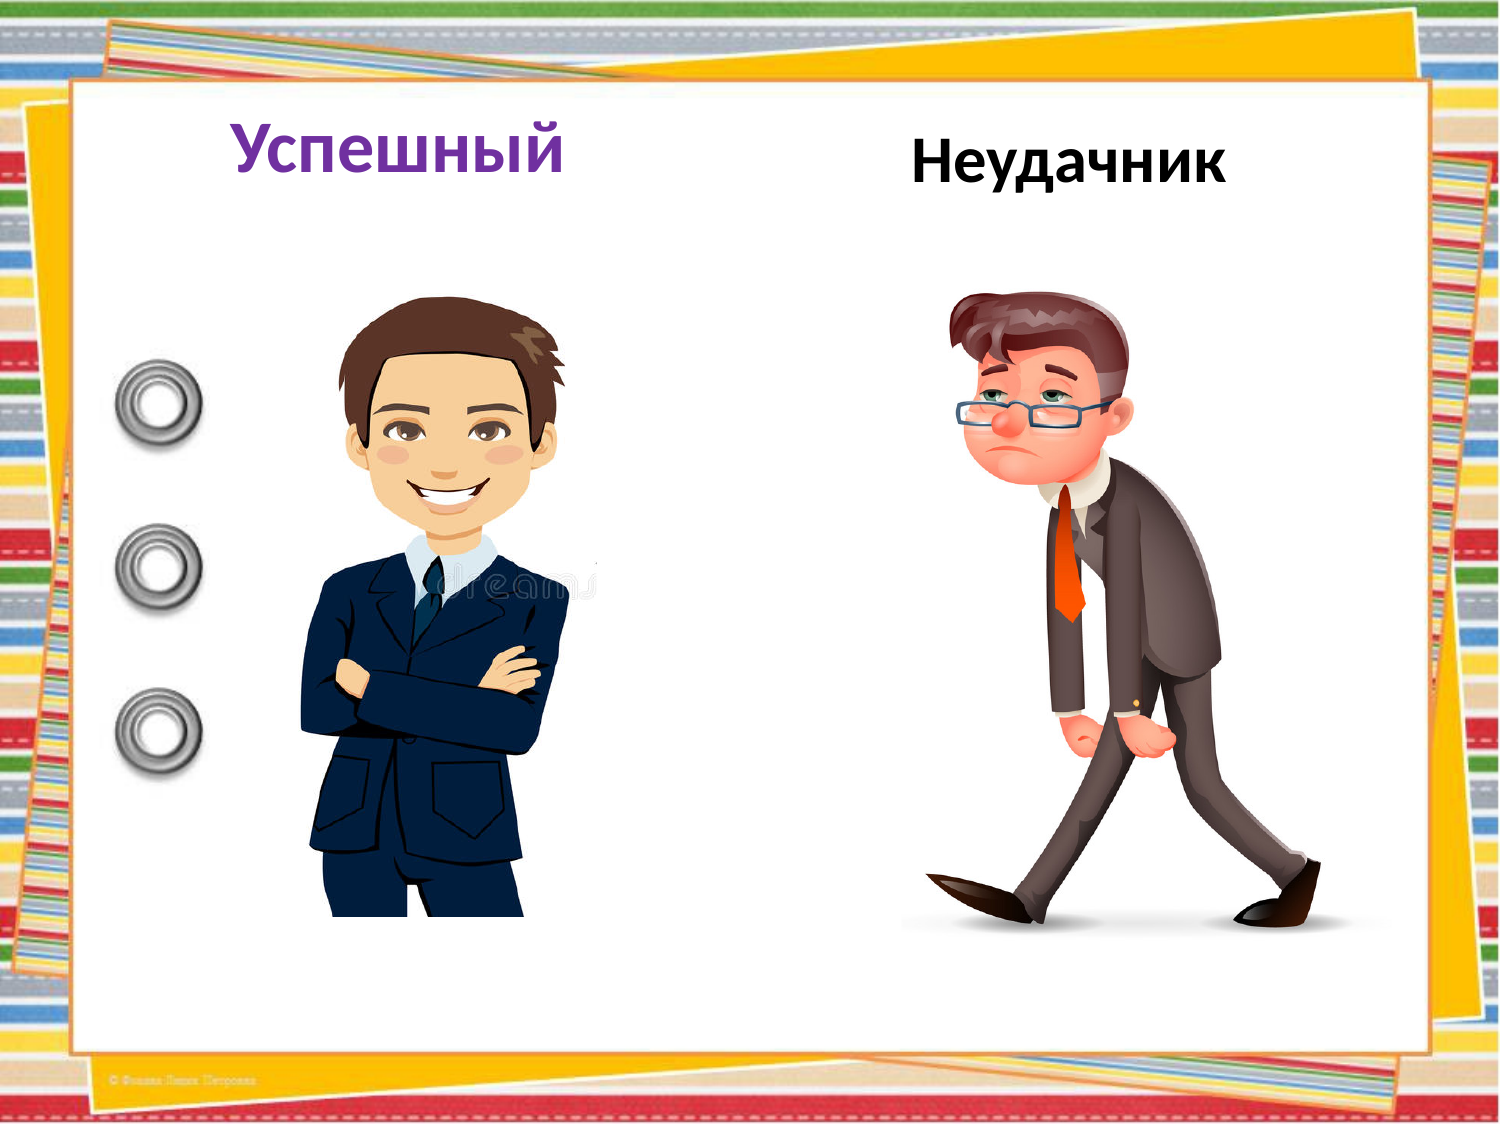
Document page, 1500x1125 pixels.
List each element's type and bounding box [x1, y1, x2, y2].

list [209, 231, 597, 918]
picture [0, 0, 1500, 1125]
list [901, 234, 1392, 957]
